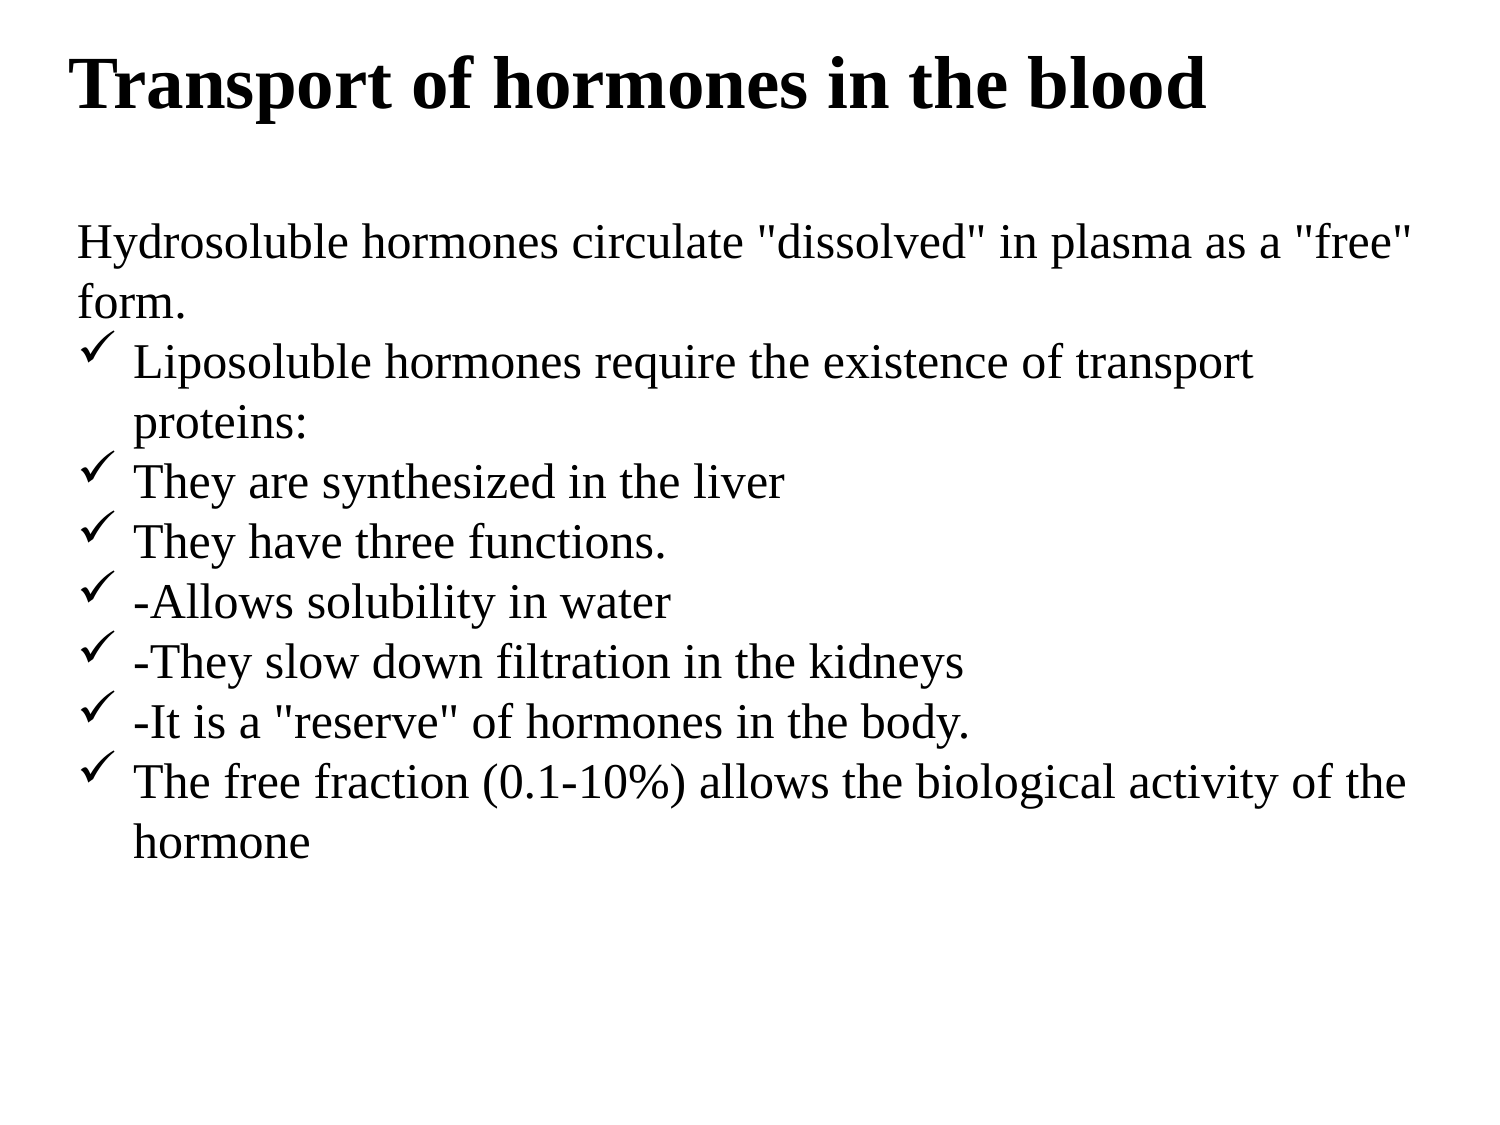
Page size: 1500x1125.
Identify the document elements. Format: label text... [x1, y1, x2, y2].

title Transport of hormones in the blood [68, 33, 1431, 216]
list Hydrosoluble hormones circulate "dissolved" in plasma as a "free" form. Liposoluble hormones require the existence of transport proteins: They are synthesized in the liver They have three functions. -Allows solubility in water -They slow down filtration in the kidneys -It is a "reserve" of hormones in the body. The free fraction (0.1-10%) allows the biological activity of the hormone [76, 208, 1427, 936]
